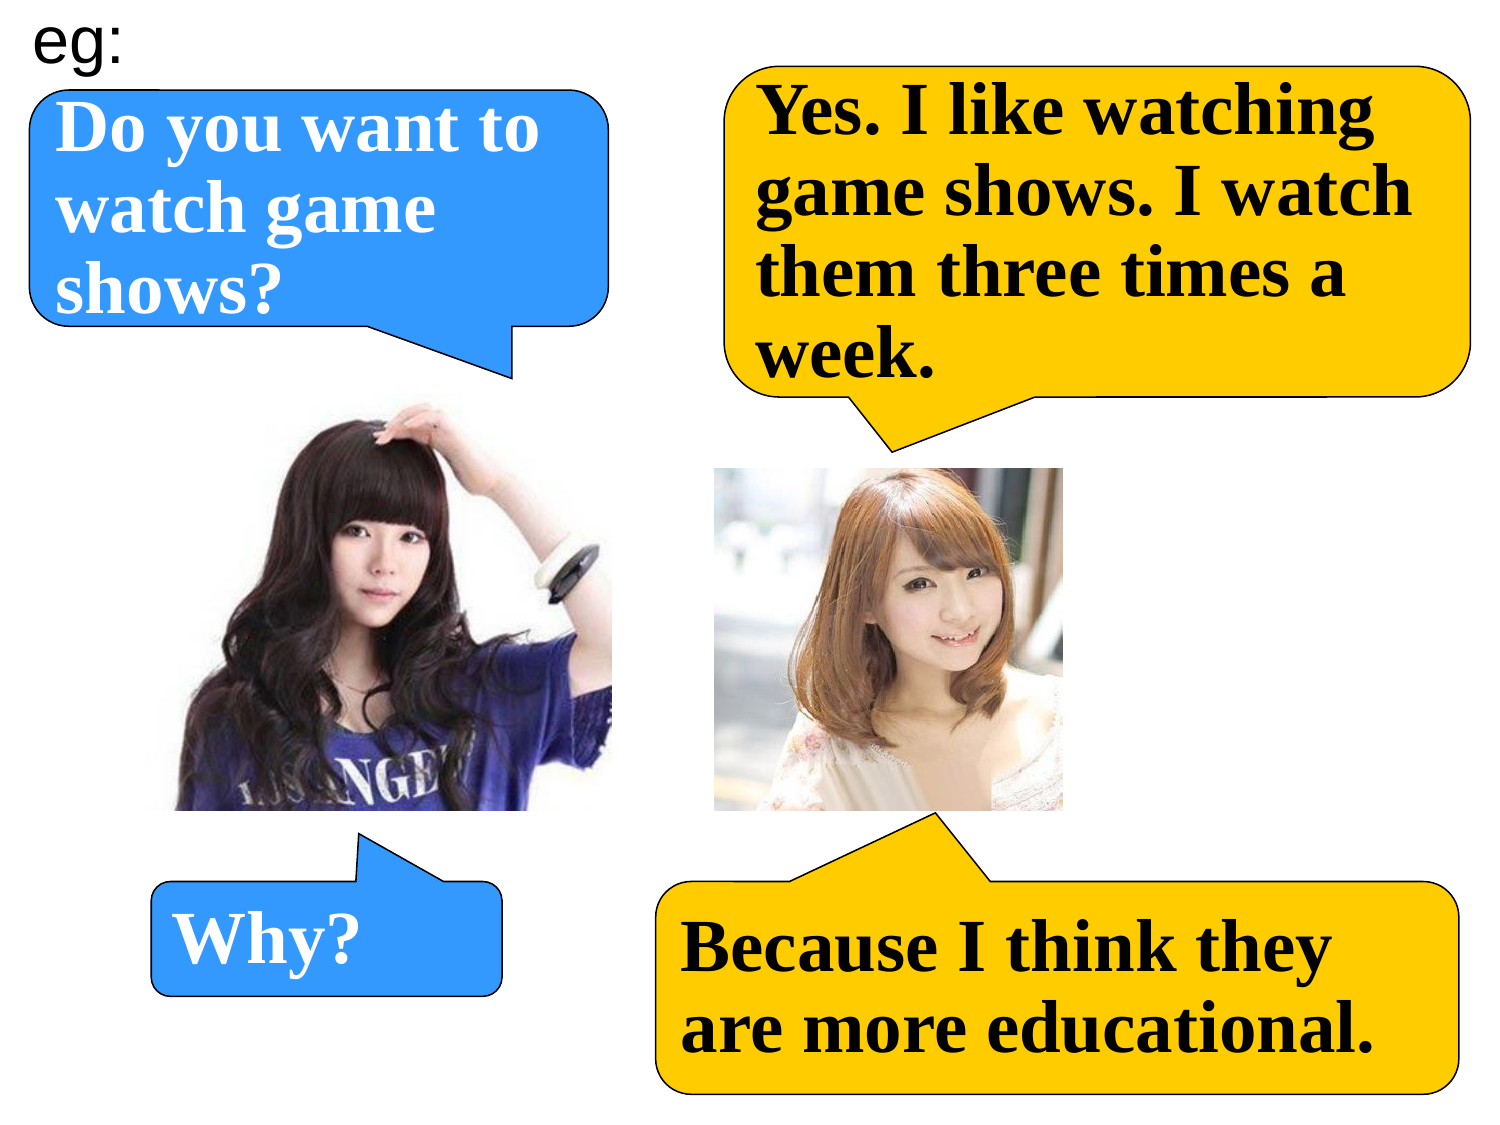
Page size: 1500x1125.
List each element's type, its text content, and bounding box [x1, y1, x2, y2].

text_box Why? [151, 833, 503, 997]
picture [135, 393, 612, 811]
text_box Because I think they are more educational. [655, 818, 1459, 1095]
text_box Do you want to watch game shows? [29, 90, 609, 379]
picture [714, 467, 1063, 811]
text_box Yes. I like watching game shows. I watch them three times a week. [724, 66, 1471, 453]
text_box eg: [17, 0, 217, 85]
